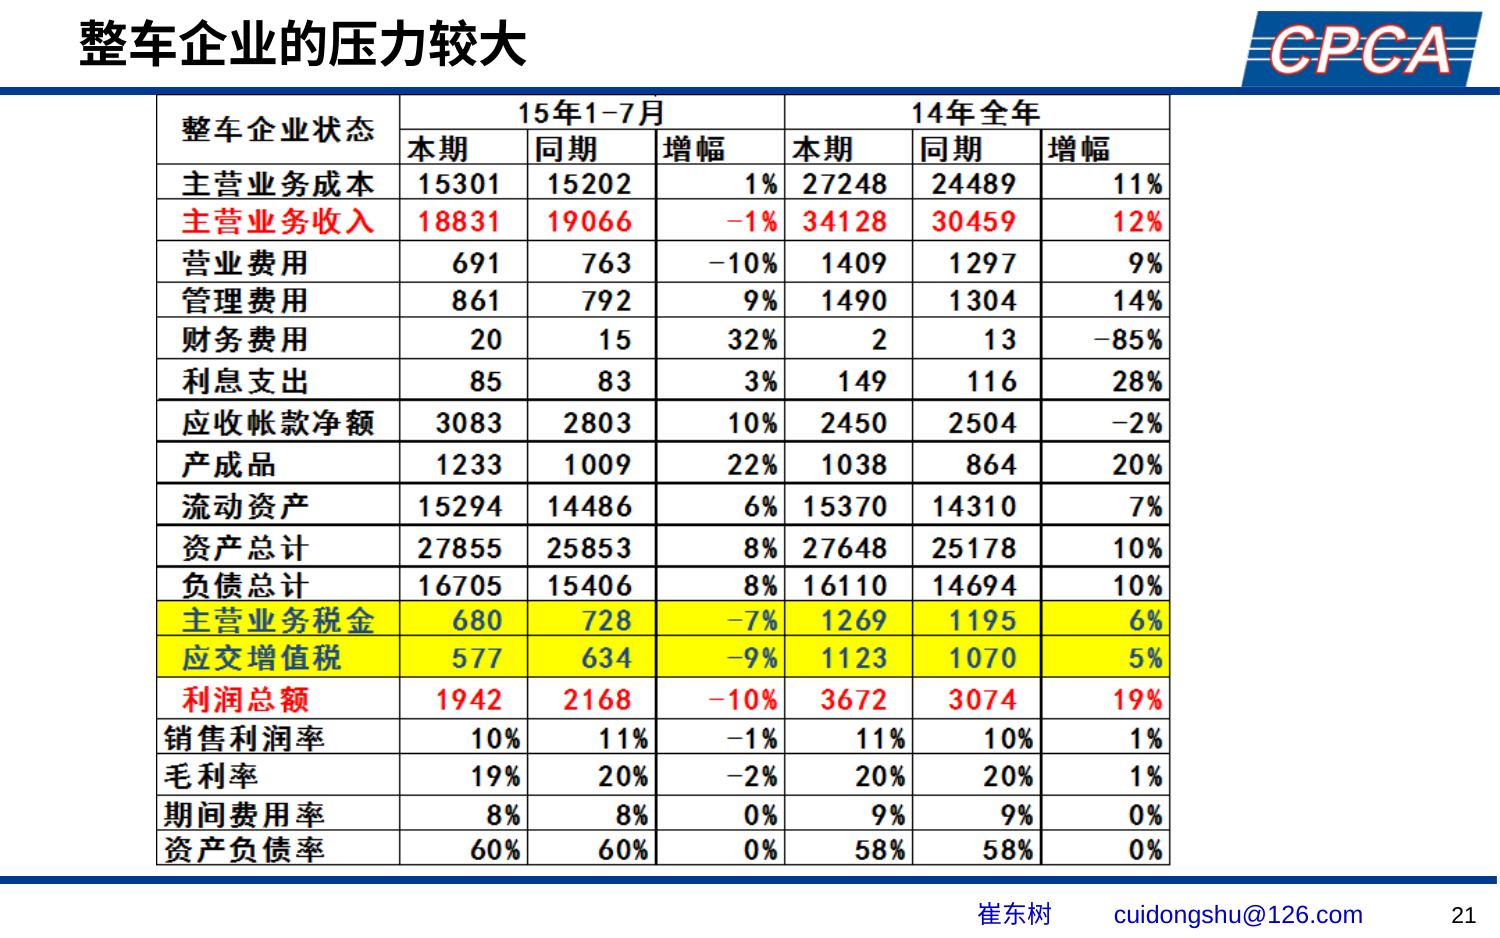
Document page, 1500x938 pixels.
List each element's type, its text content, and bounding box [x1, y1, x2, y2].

picture [0, 876, 1497, 884]
title 整车企业的压力较大 [63, 9, 1211, 76]
slide_number 21 [1425, 890, 1492, 938]
picture [0, 11, 1500, 867]
